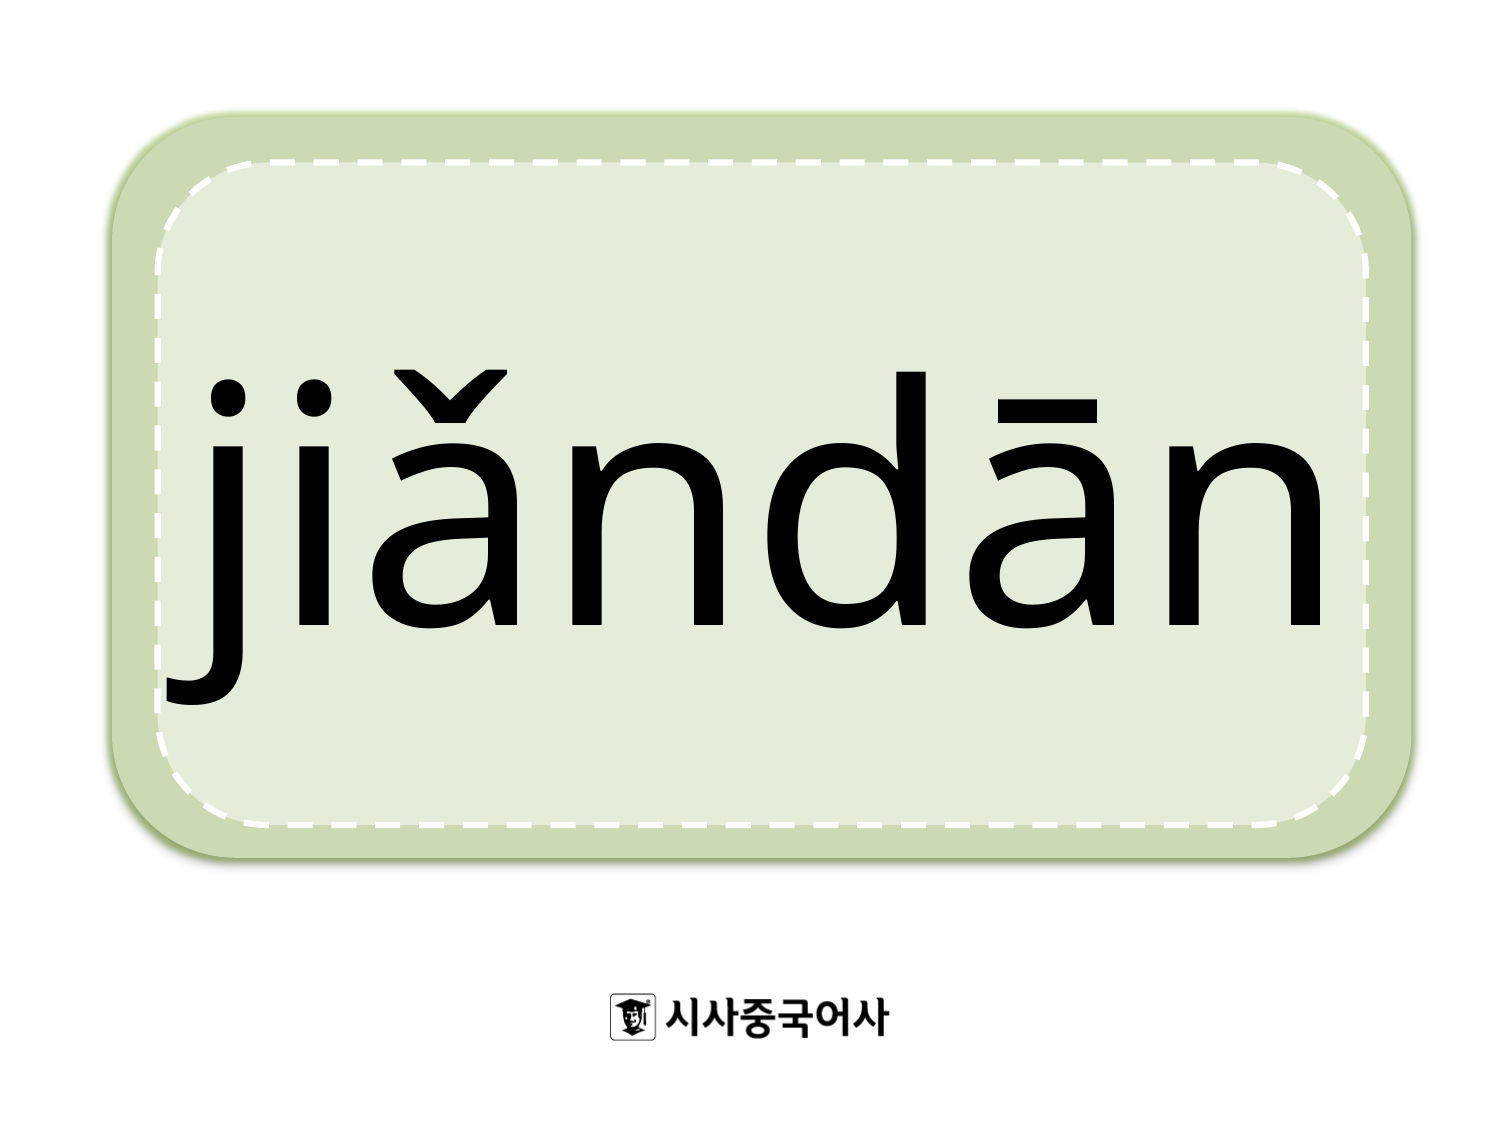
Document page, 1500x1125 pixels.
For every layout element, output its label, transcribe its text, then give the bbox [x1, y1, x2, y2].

text_box jiǎndān [162, 160, 1371, 824]
picture [602, 987, 898, 1047]
